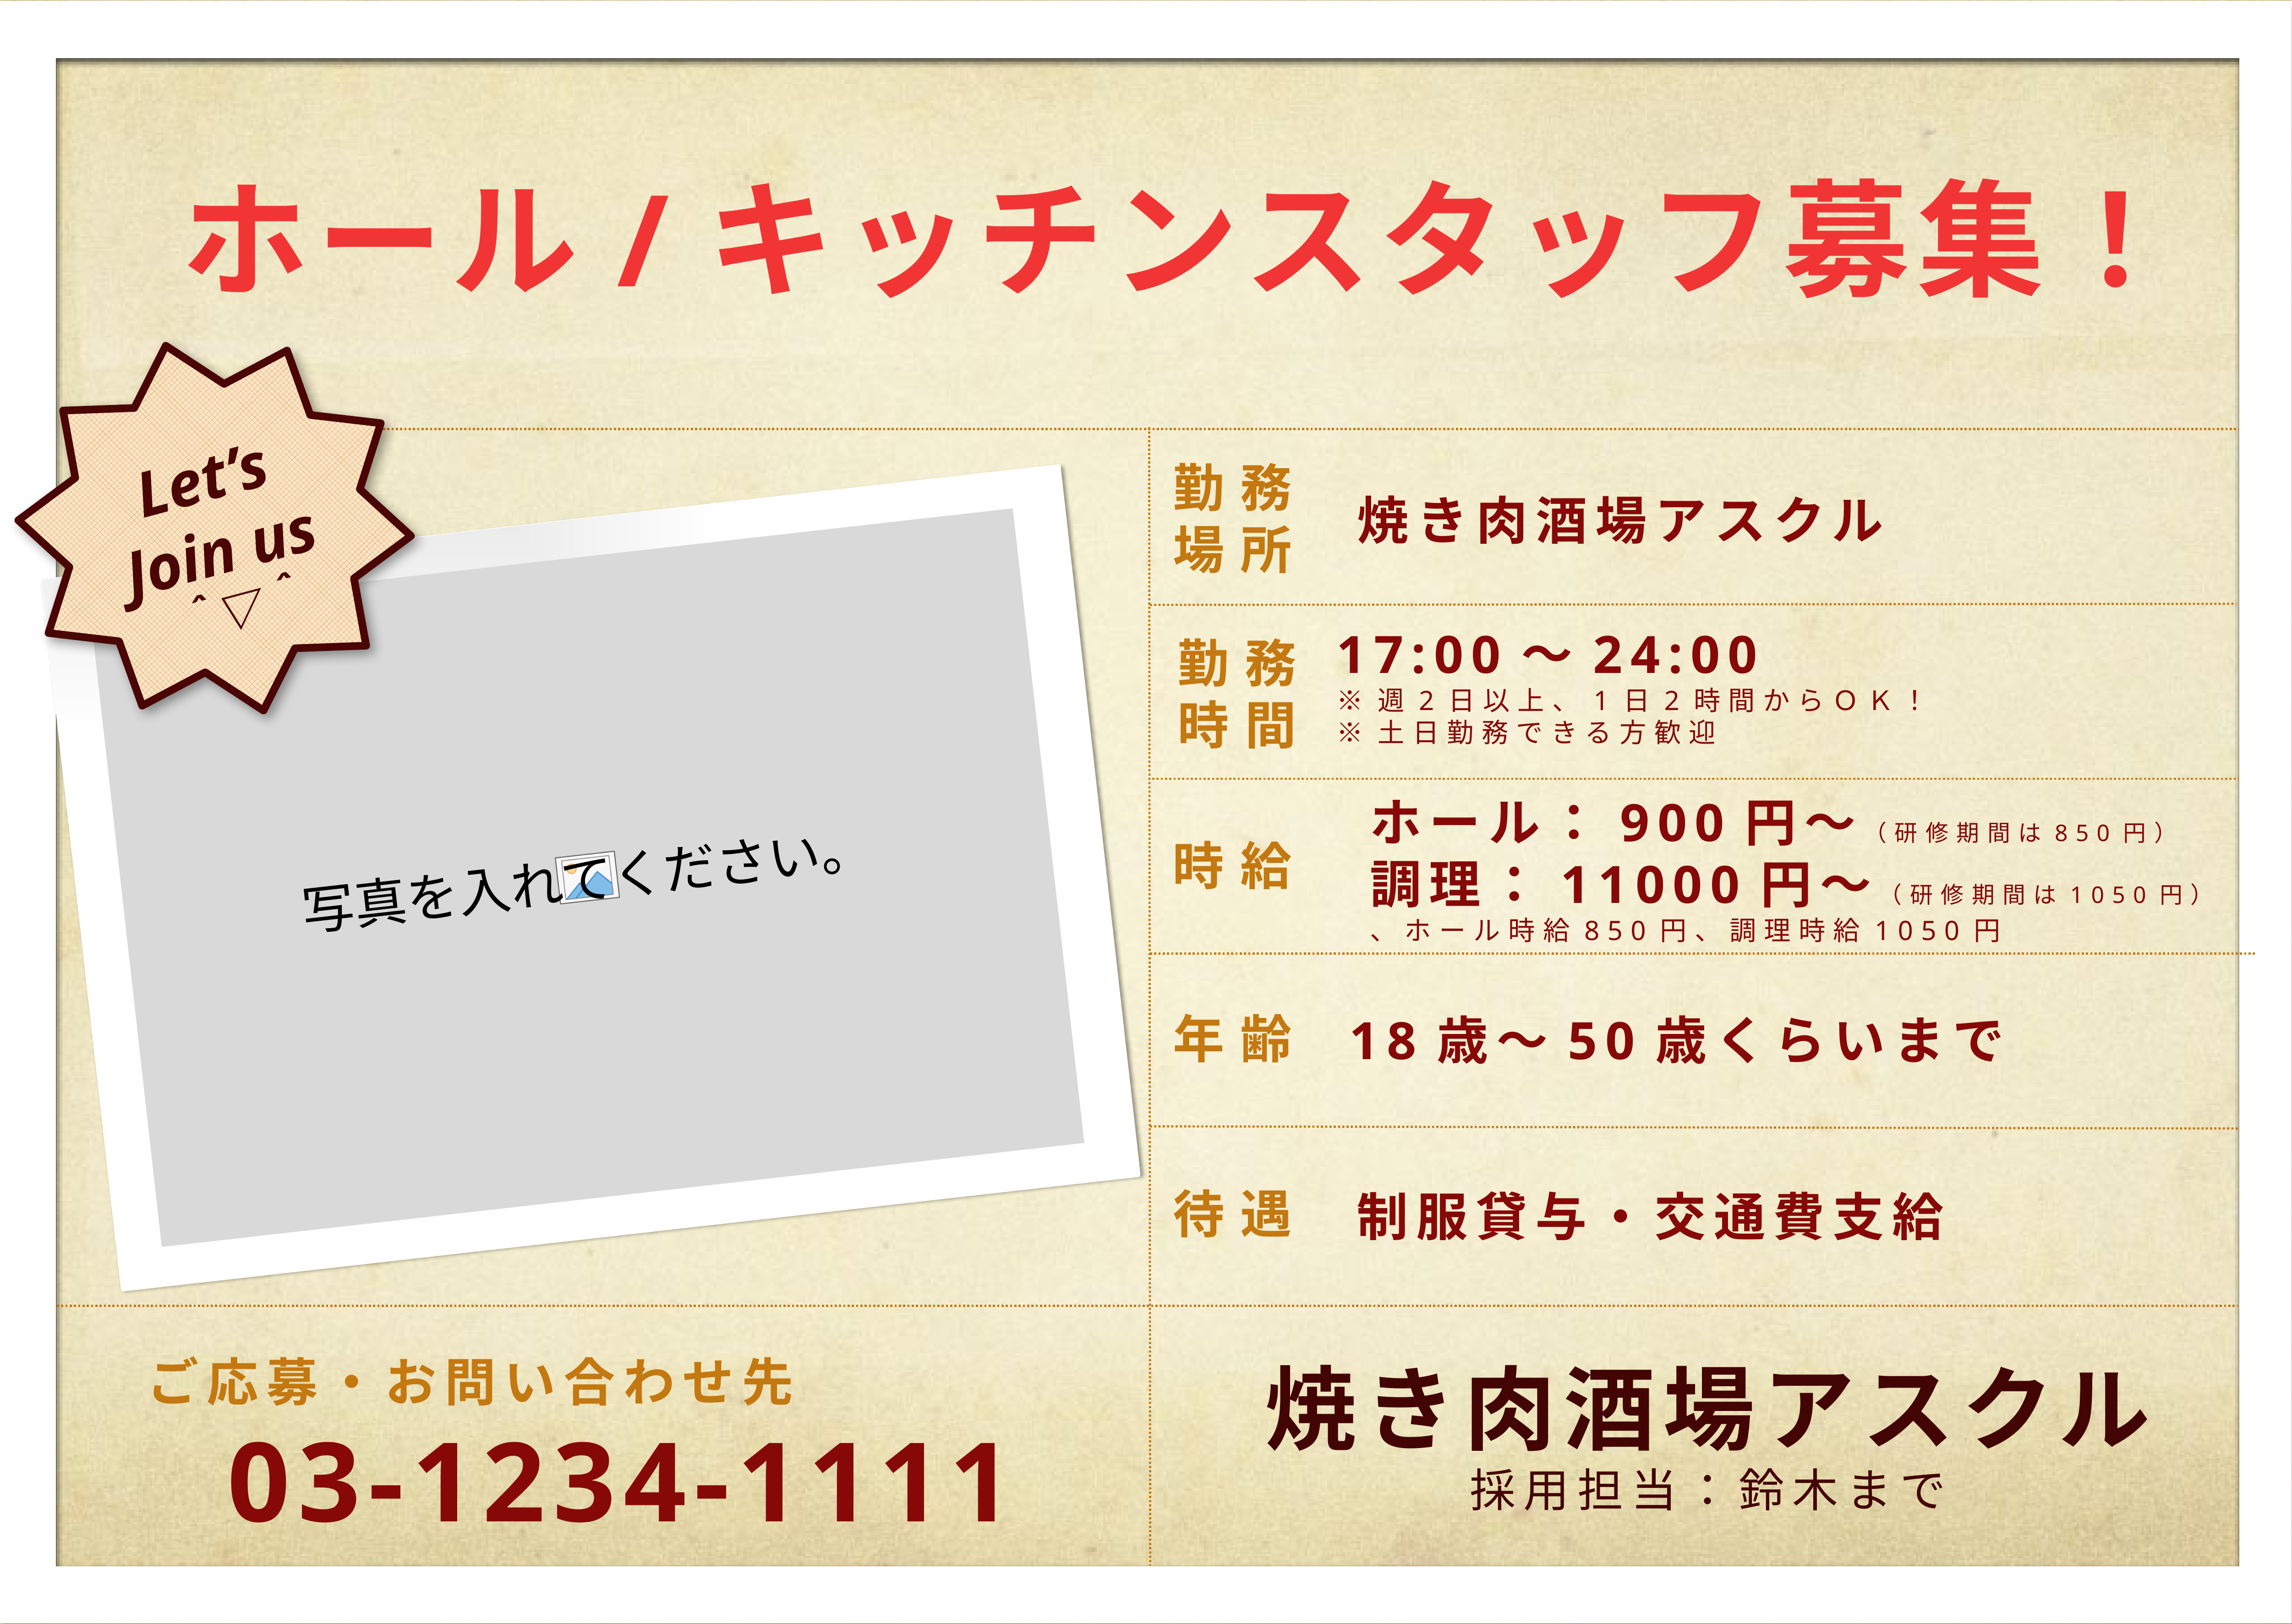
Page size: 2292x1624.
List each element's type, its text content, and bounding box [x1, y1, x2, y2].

text_box 年齢 [1157, 996, 1312, 1078]
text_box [1149, 612, 1151, 957]
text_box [1149, 957, 1151, 1124]
text_box 焼き肉酒場アスクル [1338, 478, 1903, 559]
text_box ホール：900円～（研修期間は850円） 調理：11000円〜（研修期間は1050円） 、ホール時給850円、調理時給1050円 [1351, 788, 2233, 951]
text_box 制服貸与・交通費支給 [1338, 1175, 1964, 1256]
text_box 03-1234-1111 [208, 1336, 1033, 1553]
text_box 時給 [1157, 823, 1311, 905]
text_box 勤務 時間 [1158, 621, 1316, 764]
picture [1151, 430, 2239, 953]
picture [56, 58, 2239, 428]
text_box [1149, 1126, 2239, 1129]
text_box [27, 339, 403, 717]
picture [56, 430, 2239, 1566]
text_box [1149, 1137, 1151, 1302]
text_box ホール/キッチンスタッフ募集！ [162, 150, 2200, 322]
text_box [1149, 427, 1151, 603]
text_box 18歳〜50歳くらいまで [1330, 998, 2024, 1079]
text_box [1149, 1317, 1151, 1566]
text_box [1149, 603, 2237, 605]
text_box ご応募・お問い合わせ先 [128, 1317, 814, 1421]
text_box 待遇 [1157, 1172, 1312, 1253]
text_box 勤務 場所 [1157, 446, 1312, 589]
text_box 焼き肉酒場アスクル 採用担当：鈴木まで [1246, 1341, 2171, 1526]
text_box 17:00～24:00 ※週2日以上、1日2時間からＯＫ！ ※土日勤務できる方歓迎 [1317, 615, 1948, 757]
